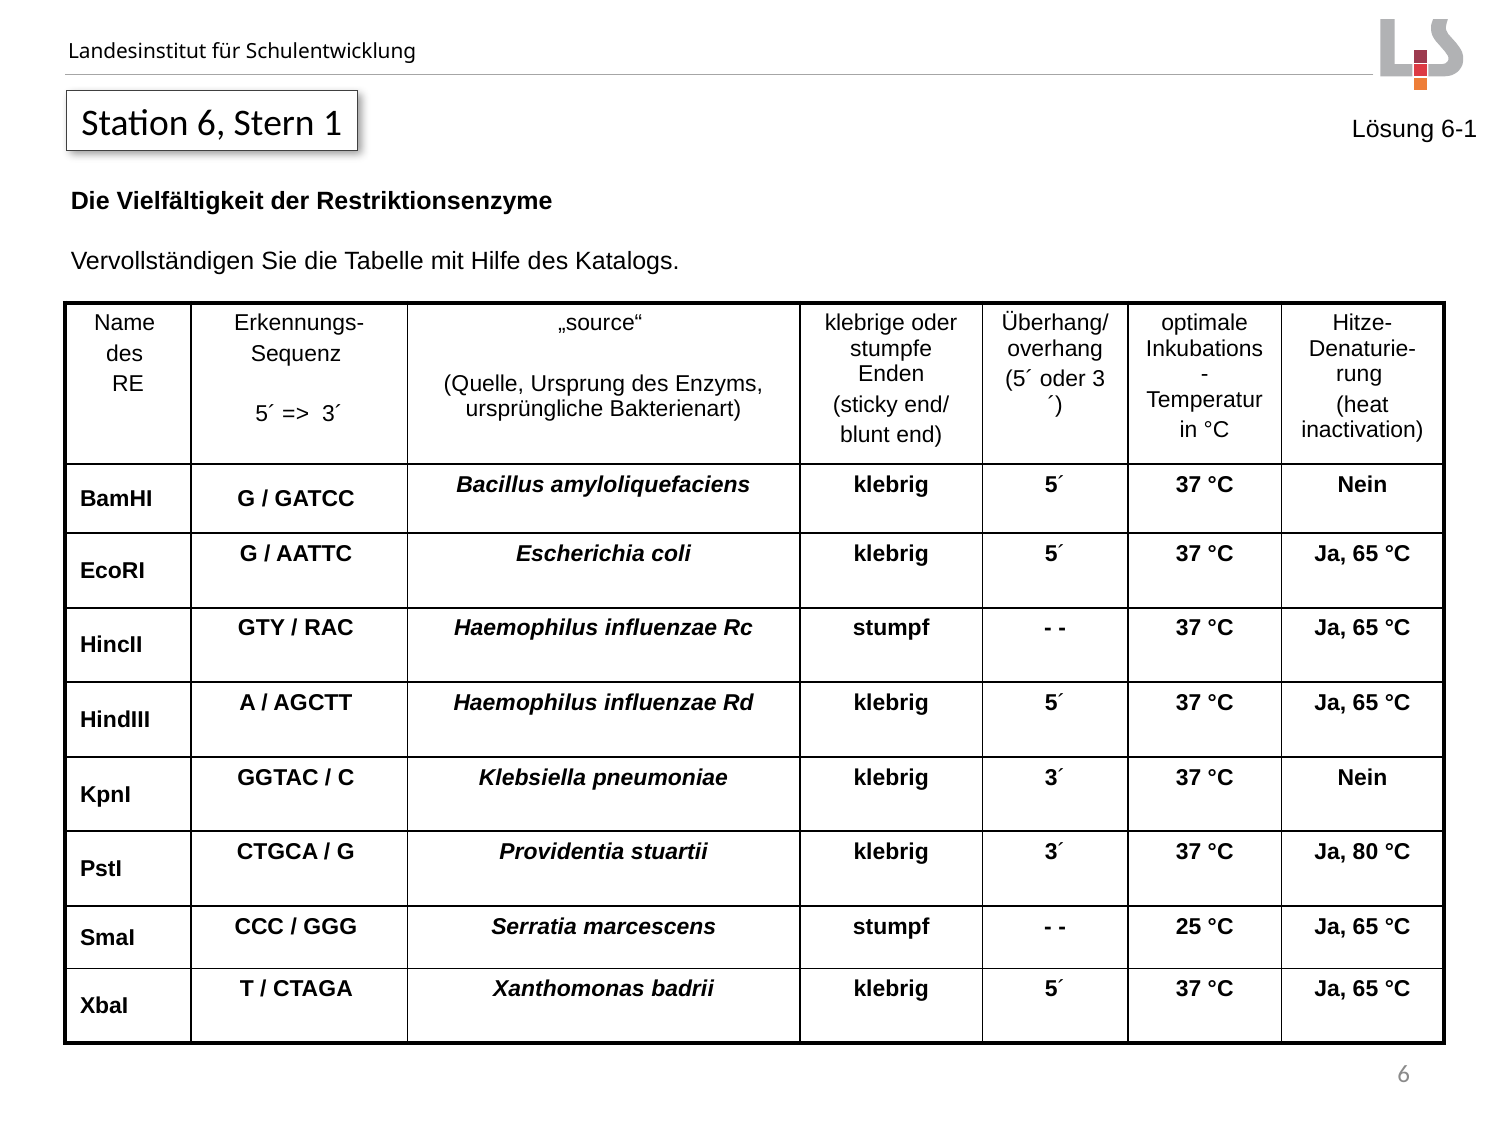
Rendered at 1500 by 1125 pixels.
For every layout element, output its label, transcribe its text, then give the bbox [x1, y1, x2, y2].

table_cell Ja, 65 °C [1282, 969, 1442, 1041]
table_cell 5´ [983, 534, 1127, 607]
table_cell Ja, 80 °C [1282, 832, 1442, 905]
table_cell 37 °C [1129, 465, 1281, 532]
table_cell Escherichia coli [408, 534, 799, 607]
table_cell klebrig [801, 683, 982, 756]
table_cell - - [983, 907, 1127, 968]
table_cell G / AATTC [192, 534, 407, 607]
table_cell A / AGCTT [192, 683, 407, 756]
table_cell 5´ [983, 465, 1127, 532]
table_cell T / CTAGA [192, 969, 407, 1041]
table_header optimale Inkubations- Temperatur in °C [1129, 305, 1281, 463]
table_header Erkennungs- Sequenz 5´ => 3´ [192, 305, 407, 463]
table_cell KpnI [67, 758, 190, 830]
table_cell 37 °C [1129, 832, 1281, 905]
table_cell Ja, 65 °C [1282, 683, 1442, 756]
table_cell EcoRI [67, 534, 190, 607]
table_cell klebrig [801, 832, 982, 905]
text_box Die Vielfältigkeit der Restriktionsenzyme Vervollständigen Sie die Tabelle mit Hilfe des Katalogs. [55, 177, 1446, 502]
table_header Hitze-Denaturie-rung (heat inactivation) [1282, 305, 1442, 463]
table_cell XbaI [67, 969, 190, 1041]
table_cell Ja, 65 °C [1282, 534, 1442, 607]
table_cell CTGCA / G [192, 832, 407, 905]
table_cell klebrig [801, 465, 982, 532]
table_cell Providentia stuartii [408, 832, 799, 905]
table_cell stumpf [801, 609, 982, 681]
table_cell klebrig [801, 534, 982, 607]
table_cell Serratia marcescens [408, 907, 799, 968]
text_box Lösung 6-1 [1337, 104, 1493, 150]
table_cell CCC / GGG [192, 907, 407, 968]
table_cell GGTAC / C [192, 758, 407, 830]
table_header „source“ (Quelle, Ursprung des Enzyms, ursprüngliche Bakterienart) [408, 305, 799, 463]
table_cell 37 °C [1129, 534, 1281, 607]
table_cell 5´ [983, 969, 1127, 1041]
table_cell 25 °C [1129, 907, 1281, 968]
table_cell 3´ [983, 832, 1127, 905]
table_cell - - [983, 609, 1127, 681]
table_header Name des RE [67, 305, 190, 463]
table_cell Nein [1282, 465, 1442, 532]
table_cell stumpf [801, 907, 982, 968]
table_cell G / GATCC [192, 465, 407, 532]
table_cell klebrig [801, 758, 982, 830]
table_cell klebrig [801, 969, 982, 1041]
table_cell Haemophilus influenzae Rc [408, 609, 799, 681]
table_cell Klebsiella pneumoniae [408, 758, 799, 830]
table_cell Xanthomonas badrii [408, 969, 799, 1041]
table_cell HindIII [67, 683, 190, 756]
table_cell 37 °C [1129, 969, 1281, 1041]
table_cell Bacillus amyloliquefaciens [408, 465, 799, 532]
table_header Überhang/ overhang (5´ oder 3´) [983, 305, 1127, 463]
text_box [52, 18, 1464, 91]
table_cell Ja, 65 °C [1282, 609, 1442, 681]
table_cell 37 °C [1129, 609, 1281, 681]
slide_number 6 [1074, 1045, 1425, 1103]
table_cell 37 °C [1129, 683, 1281, 756]
table_cell SmaI [67, 907, 190, 968]
text_box Station 6, Stern 1 [66, 99, 358, 151]
table_cell Haemophilus influenzae Rd [408, 683, 799, 756]
table_cell PstI [67, 832, 190, 905]
table_cell BamHI [67, 465, 190, 532]
table_cell 3´ [983, 758, 1127, 830]
table_cell HincII [67, 609, 190, 681]
table_header klebrige oder stumpfe Enden (sticky end/ blunt end) [801, 305, 982, 463]
table_cell GTY / RAC [192, 609, 407, 681]
table_cell Nein [1282, 758, 1442, 830]
table_cell 5´ [983, 683, 1127, 756]
table_cell 37 °C [1129, 758, 1281, 830]
table_cell Ja, 65 °C [1282, 907, 1442, 968]
